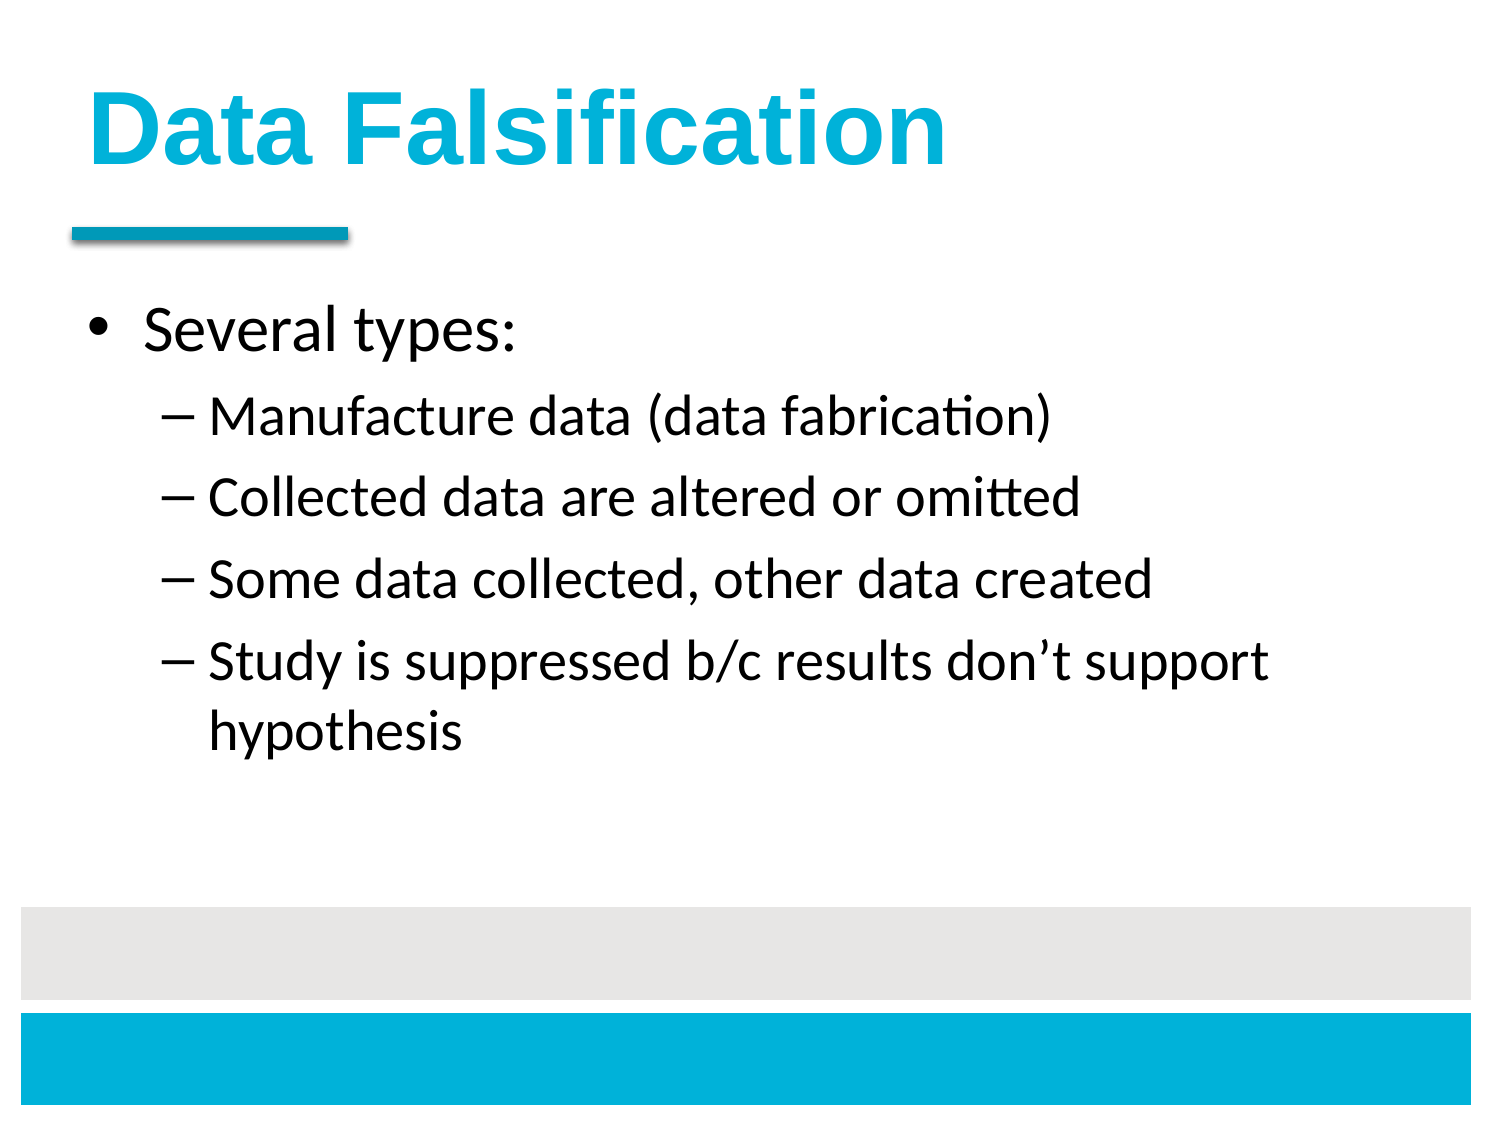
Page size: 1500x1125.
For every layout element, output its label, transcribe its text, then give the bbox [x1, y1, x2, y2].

title Data Falsification [72, 29, 1423, 218]
list Several types: Manufacture data (data fabrication) Collected data are altered or omitted Some data collected, other data created Study is suppressed b/c results don’t support hypothesis [72, 277, 1423, 876]
